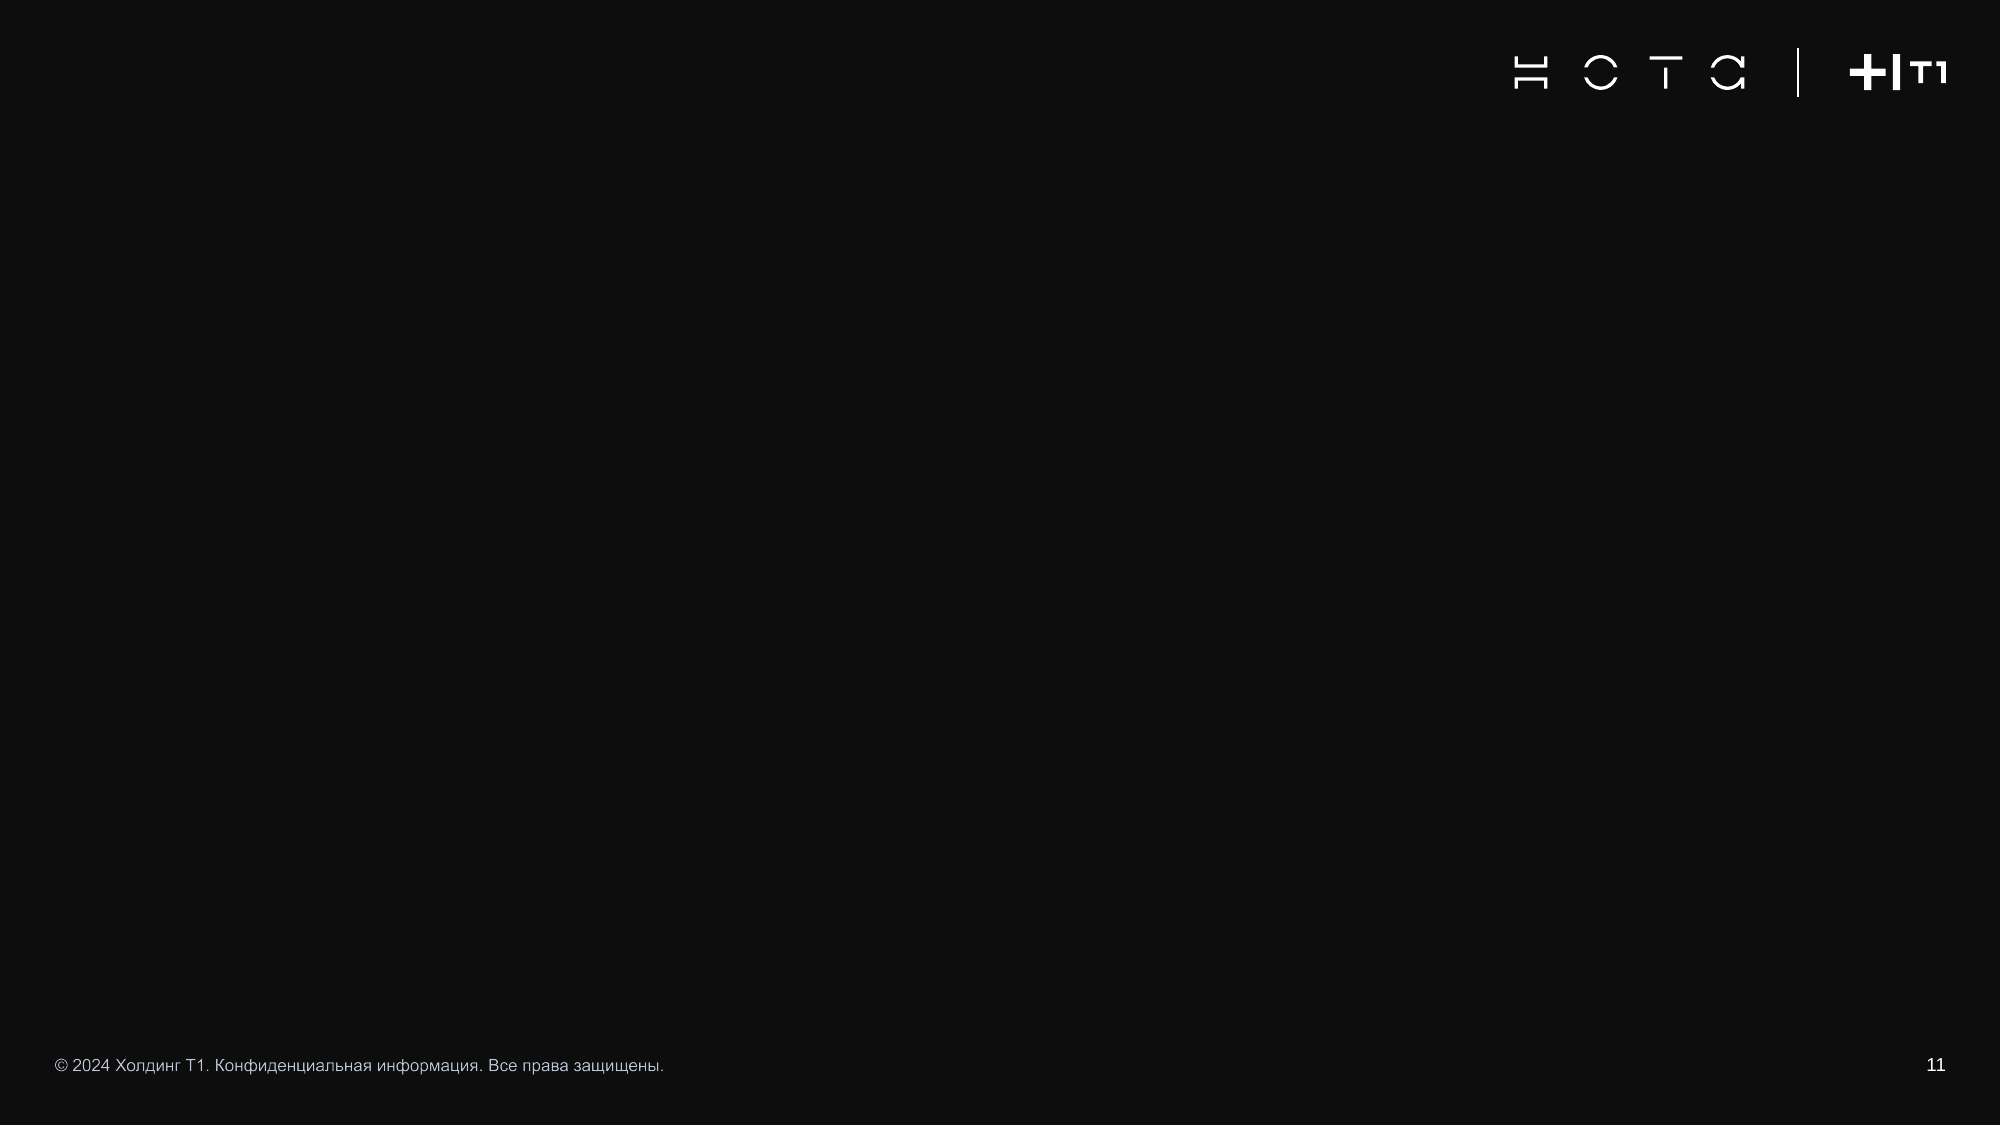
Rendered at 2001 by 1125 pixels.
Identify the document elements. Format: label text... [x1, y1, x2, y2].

slide_number 11 [1889, 1052, 1946, 1076]
picture [1514, 48, 1946, 98]
picture [55, 1058, 663, 1075]
